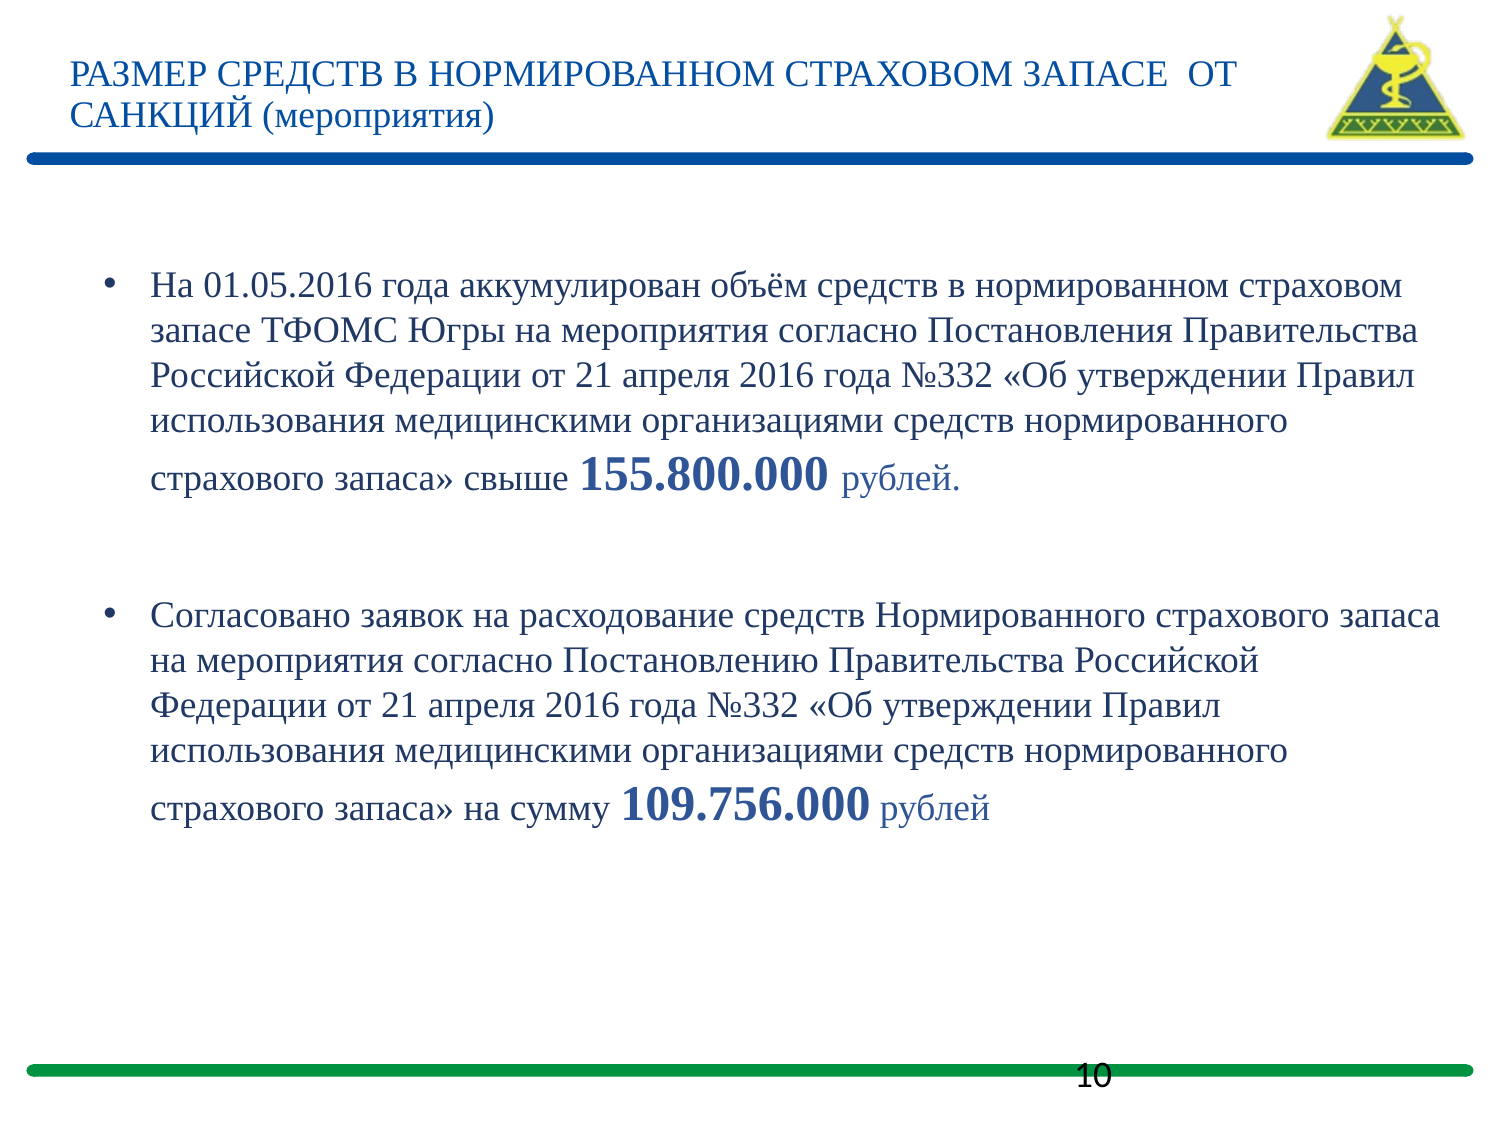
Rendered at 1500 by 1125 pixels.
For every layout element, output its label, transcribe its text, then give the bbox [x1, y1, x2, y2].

slide_number 10 [1059, 1042, 1397, 1103]
picture [1323, 14, 1466, 143]
text_box На 01.05.2016 года аккумулирован объём средств в нормированном страховом запасе ТФОМС Югры на мероприятия согласно Постановления Правительства Российской Федерации от 21 апреля 2016 года №332 «Об утверждении Правил использования медицинскими организациями средств нормированного страхового запаса» свыше 155.800.000 рублей. Согласовано заявок на расходование средств Нормированного страхового запаса на мероприятия согласно Постановлению Правительства Российской Федерации от 21 апреля 2016 года №332 «Об утверждении Правил использования медицинскими организациями средств нормированного страхового запаса» на сумму 109.756.000 рублей [88, 208, 1459, 1018]
title РАЗМЕР СРЕДСТВ В НОРМИРОВАННОМ СТРАХОВОМ ЗАПАСЕ ОТ САНКЦИЙ (мероприятия) [54, 19, 1324, 143]
